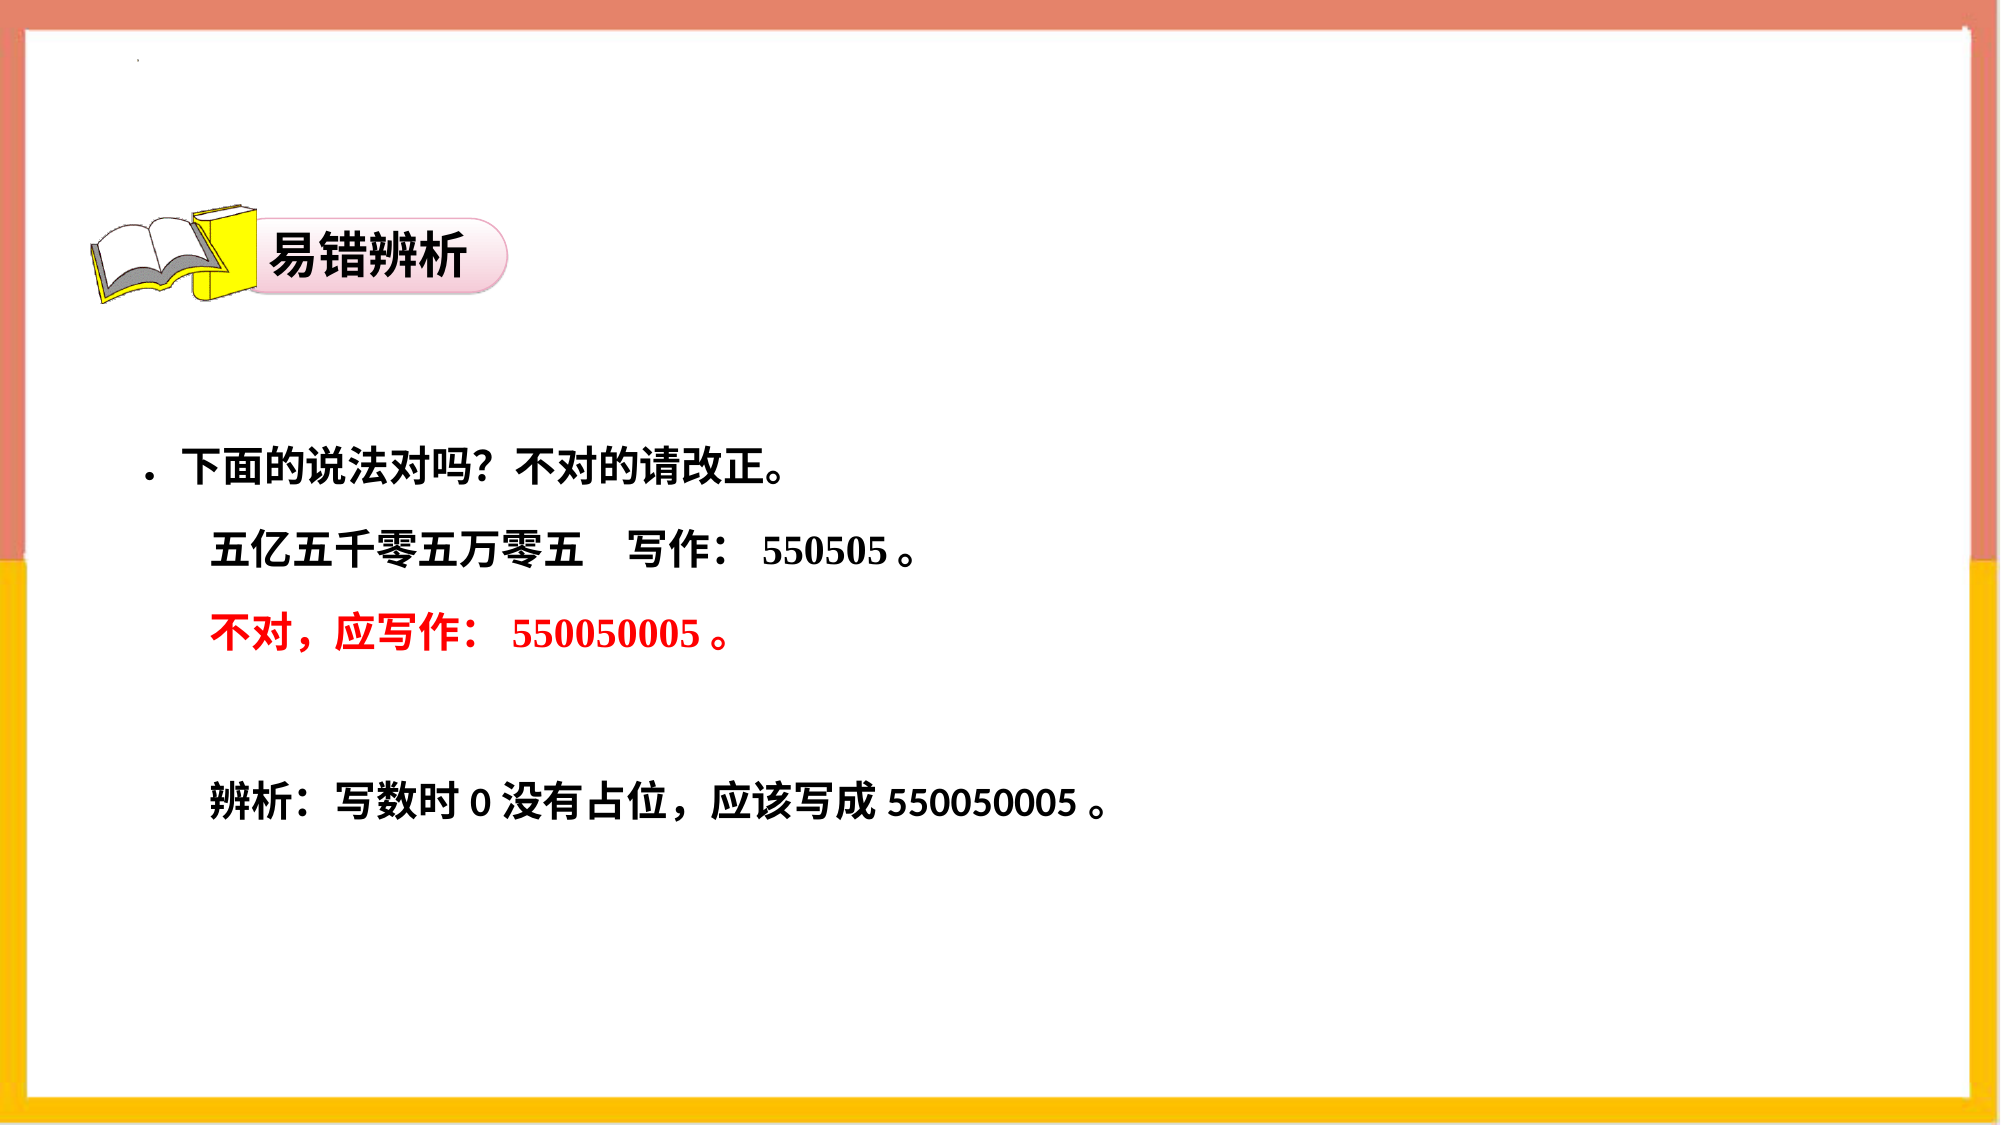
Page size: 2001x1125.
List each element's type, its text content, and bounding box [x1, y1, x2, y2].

picture [0, 0, 2001, 1125]
text_box 辨析：写数时0没有占位，应该写成550050005。 [194, 752, 1329, 833]
text_box ．下面的说法对吗？不对的请改正。 [123, 432, 1017, 498]
text_box 不对，应写作：550050005。 [194, 597, 809, 663]
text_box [77, 193, 508, 304]
text_box 五亿五千零五万零五 写作：550505。 [194, 515, 987, 581]
